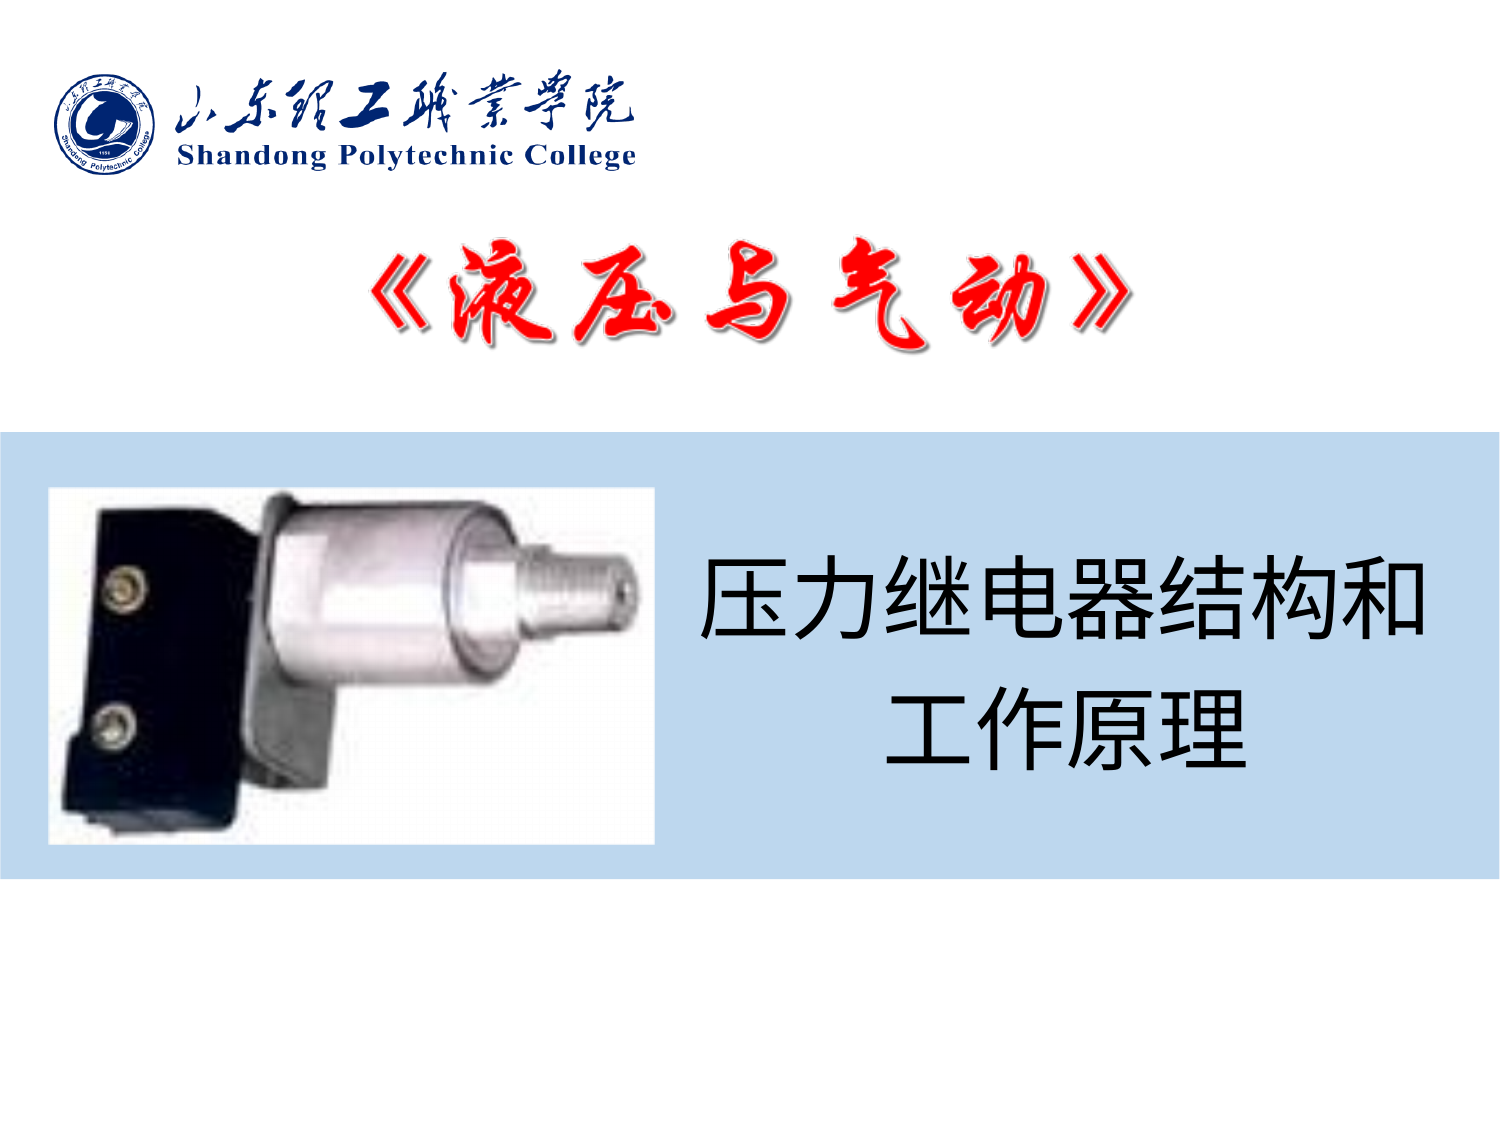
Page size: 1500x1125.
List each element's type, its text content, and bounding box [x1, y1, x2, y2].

text_box 压力继电器结构和工作原理 [679, 511, 1453, 790]
picture [54, 69, 635, 175]
picture [50, 219, 1189, 970]
